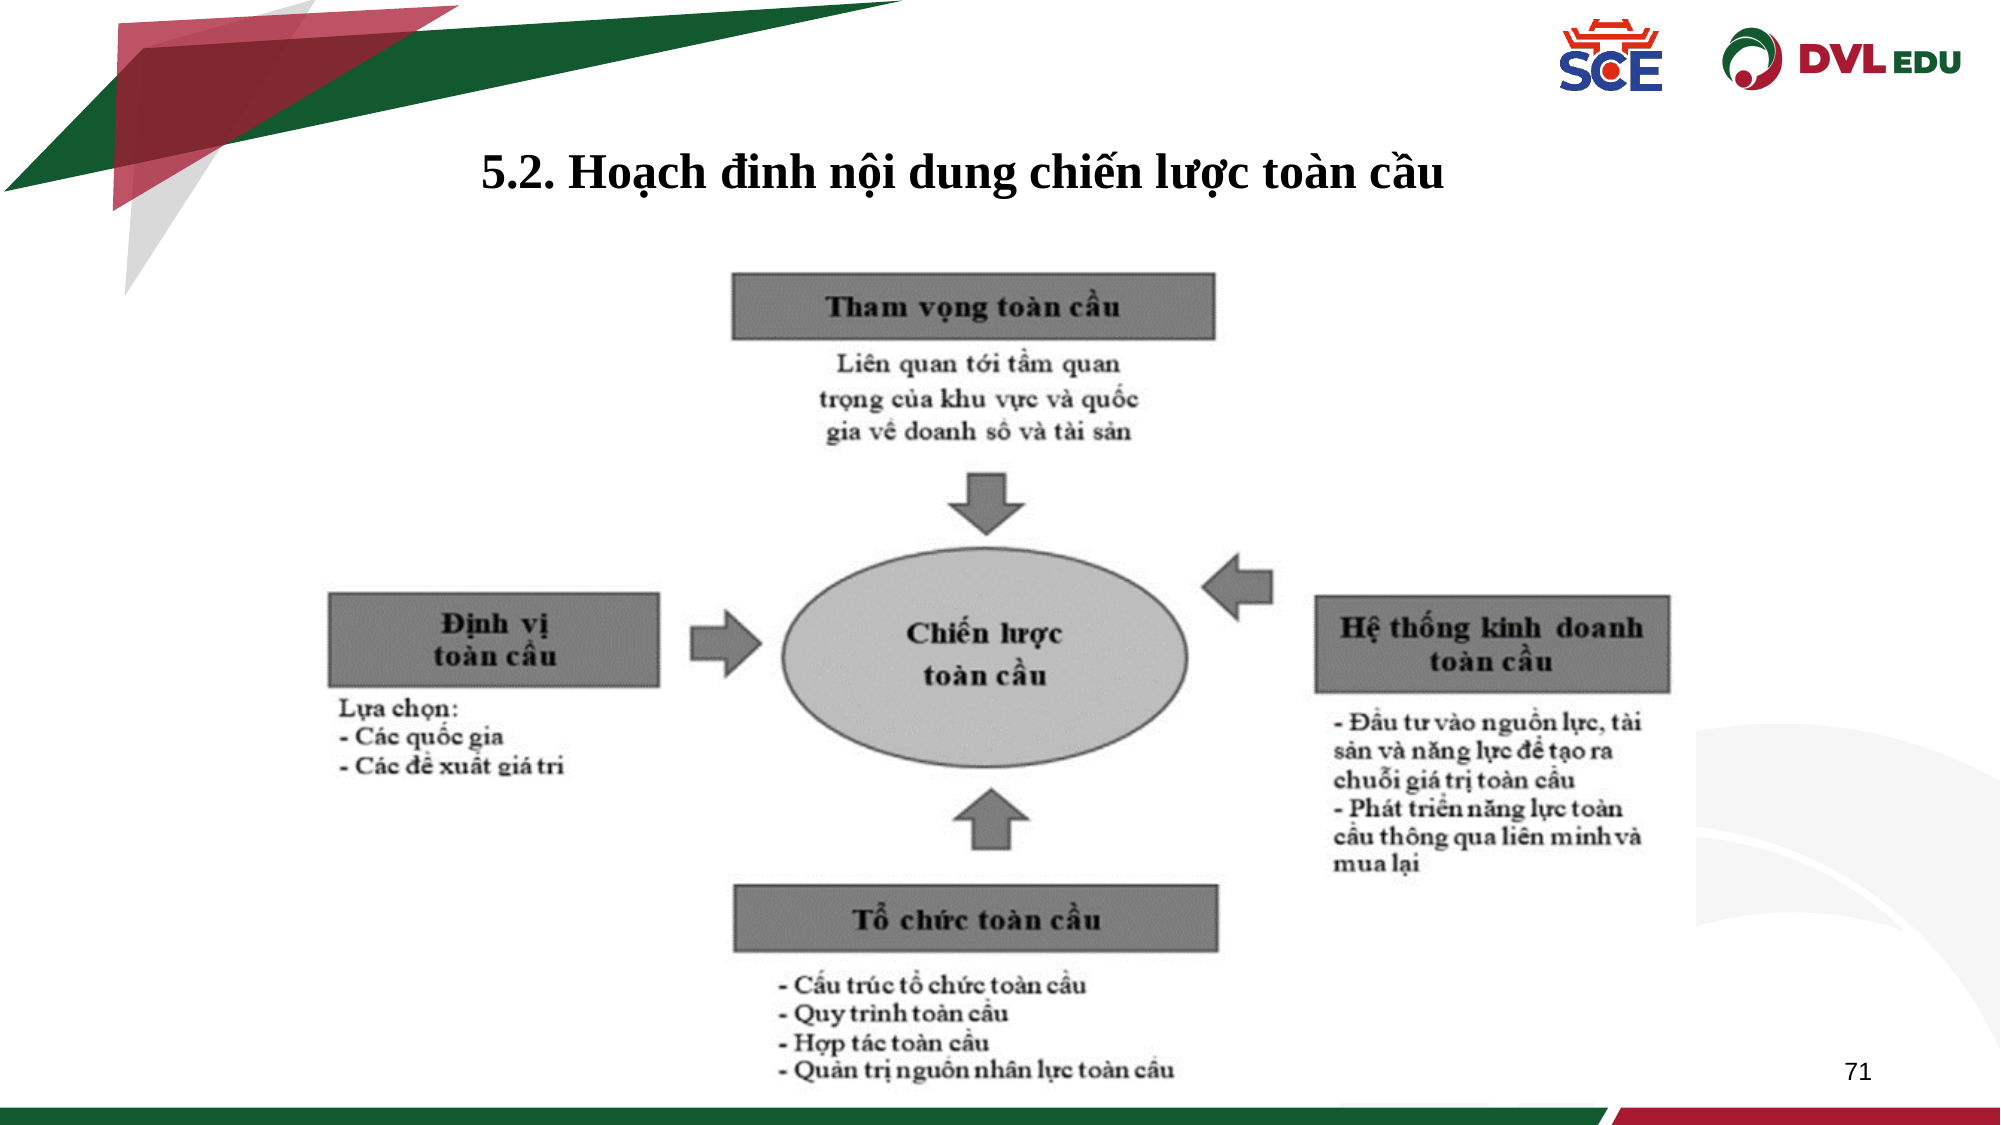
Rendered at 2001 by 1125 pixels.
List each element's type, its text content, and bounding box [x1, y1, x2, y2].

text_box 71 [1696, 1040, 1888, 1101]
picture [1722, 27, 1961, 91]
picture [1559, 19, 1667, 91]
text_box 5.2. Hoạch đinh nội dung chiến lược toàn cầu [466, 130, 1867, 206]
picture [295, 258, 1696, 1104]
